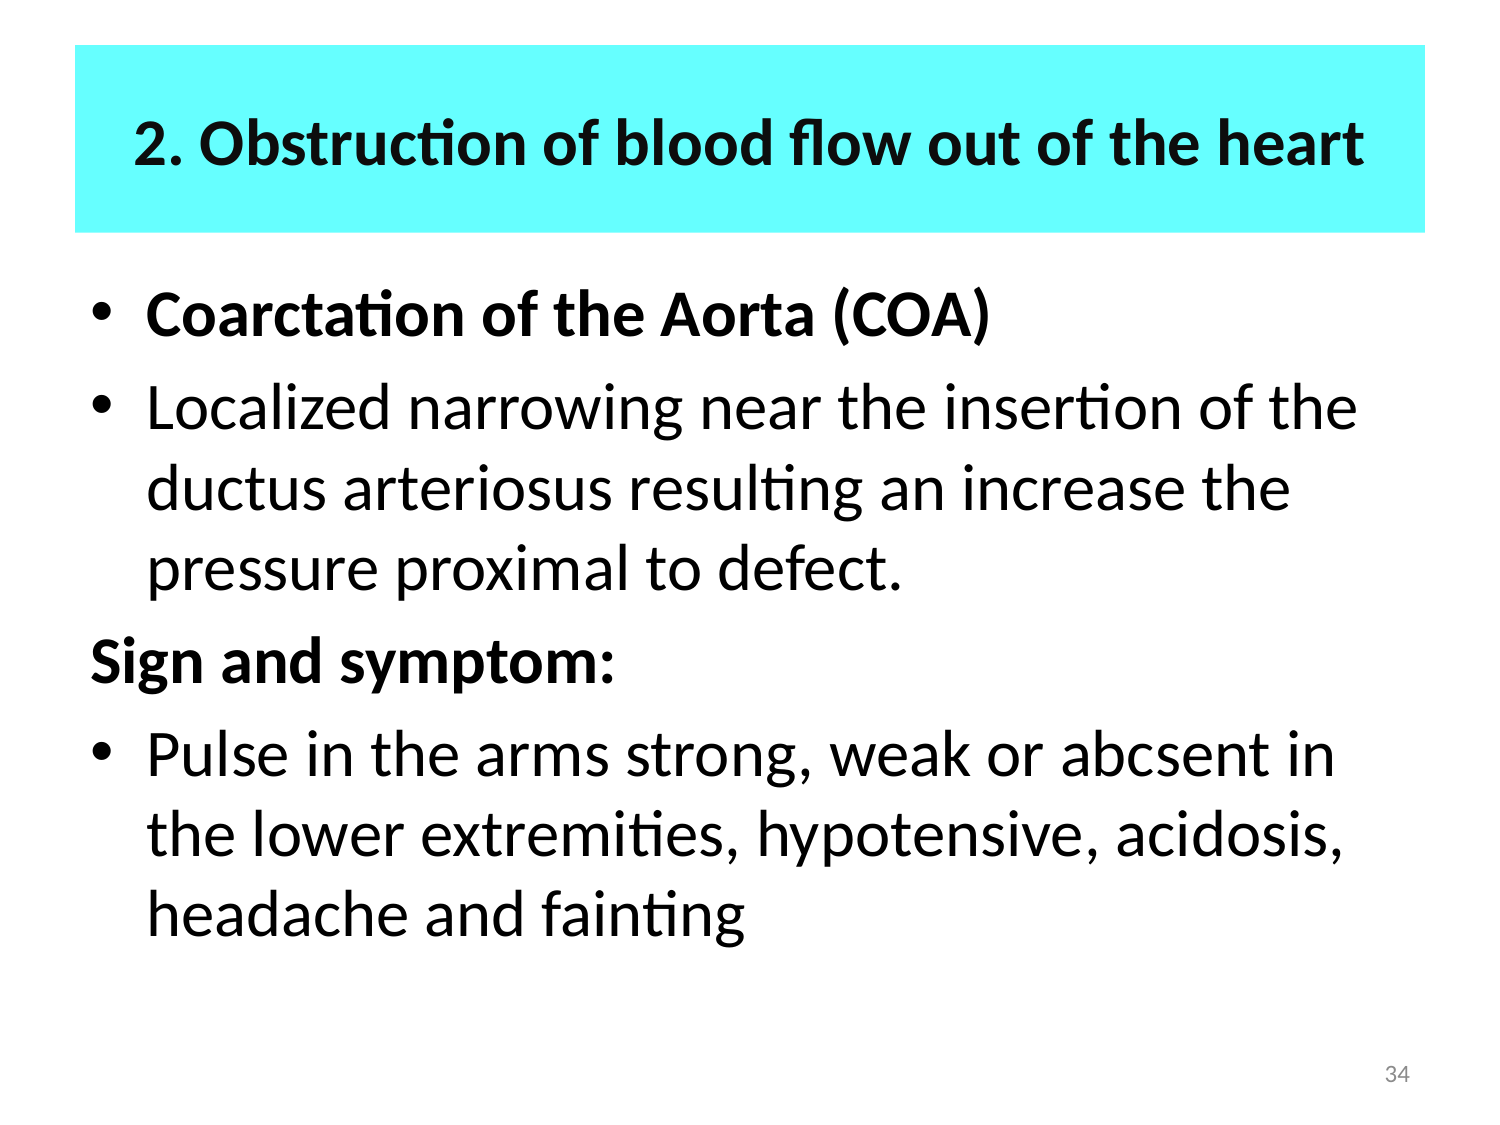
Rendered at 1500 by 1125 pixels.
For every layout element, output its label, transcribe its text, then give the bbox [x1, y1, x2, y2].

title 2. Obstruction of blood flow out of the heart [75, 45, 1425, 233]
list Coarctation of the Aorta (COA) Localized narrowing near the insertion of the ductus arteriosus resulting an increase the pressure proximal to defect. Sign and symptom: Pulse in the arms strong, weak or abcsent in the lower extremities, hypotensive, acidosis, headache and fainting [75, 262, 1425, 1005]
slide_number 34 [1074, 1042, 1425, 1103]
